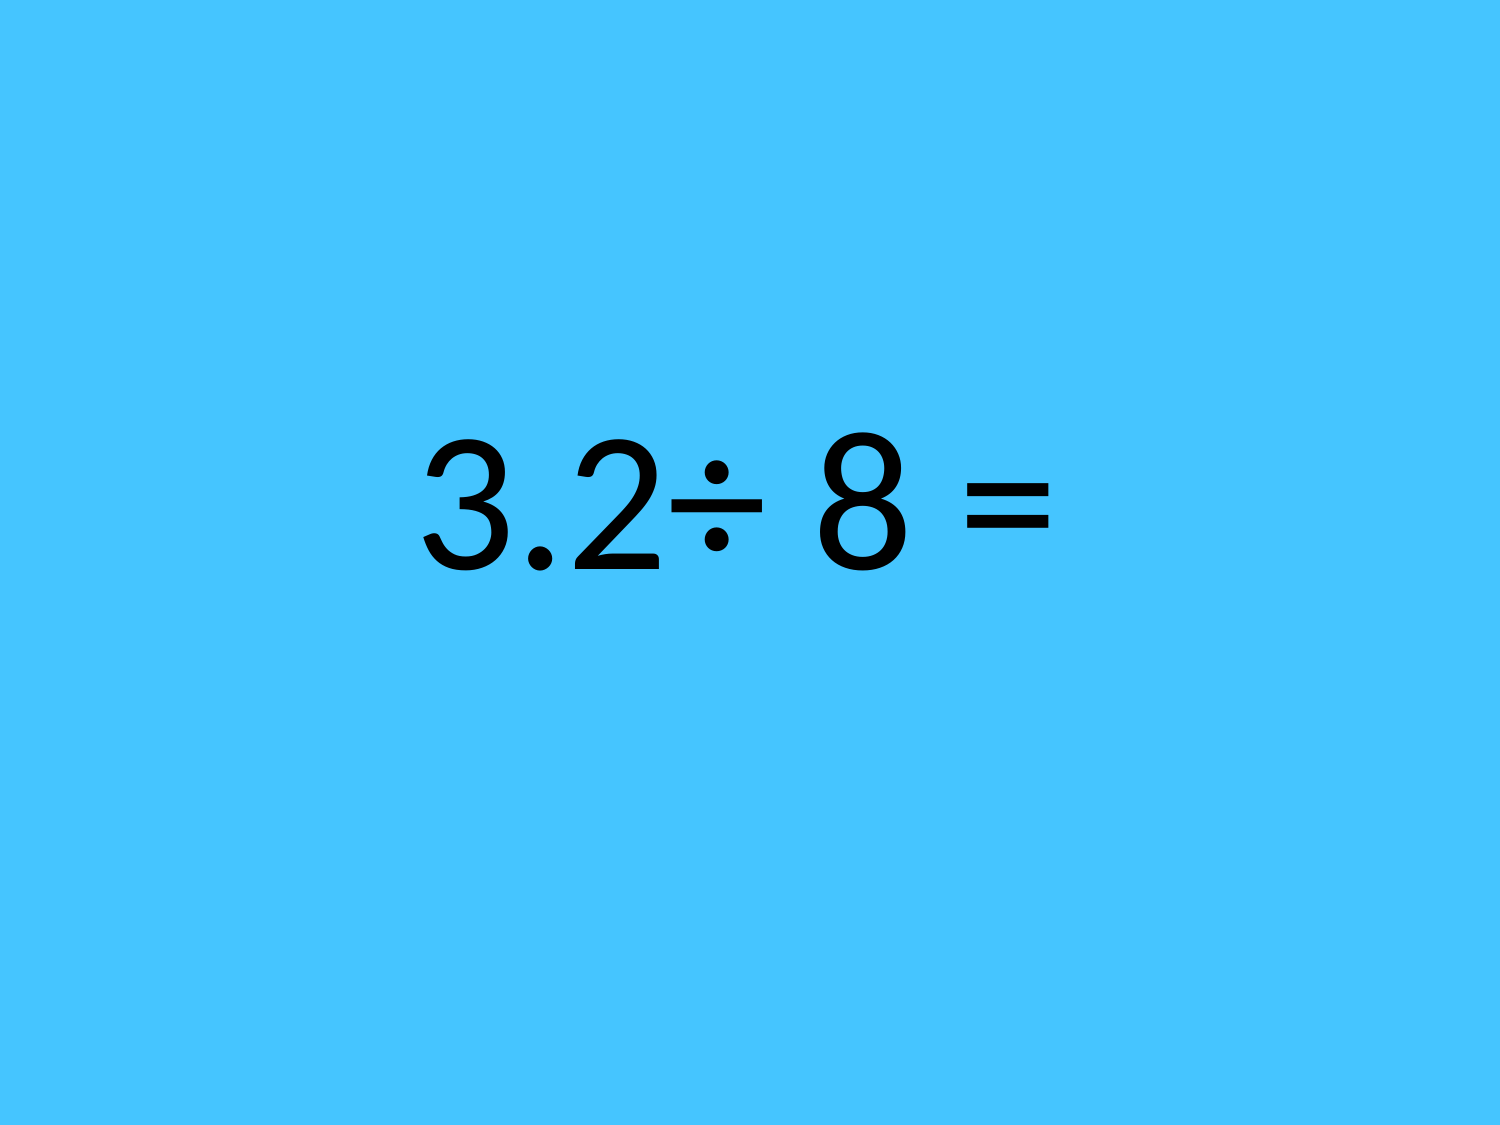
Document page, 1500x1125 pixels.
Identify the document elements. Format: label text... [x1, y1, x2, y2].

text_box 3.2÷ 8 = [399, 362, 1138, 618]
